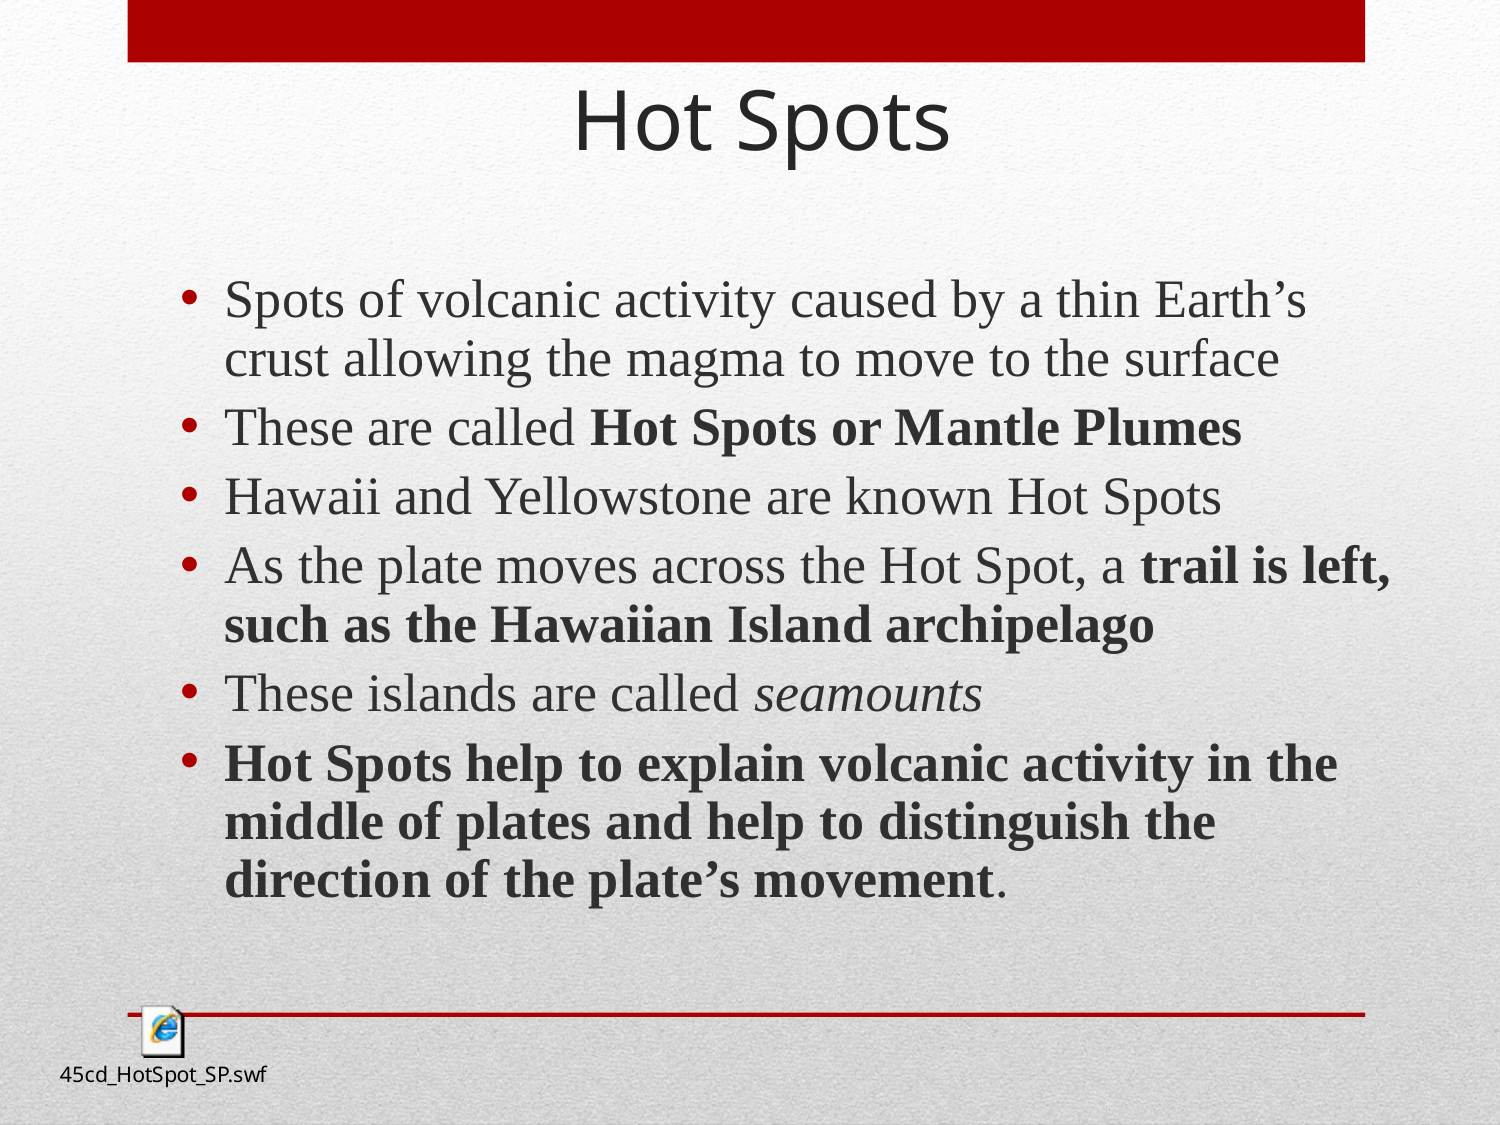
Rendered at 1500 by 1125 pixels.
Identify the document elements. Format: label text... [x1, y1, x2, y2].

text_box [36, 999, 289, 1096]
list Spots of volcanic activity caused by a thin Earth’s crust allowing the magma to move to the surface These are called Hot Spots or Mantle Plumes Hawaii and Yellowstone are known Hot Spots As the plate moves across the Hot Spot, a trail is left, such as the Hawaiian Island archipelago These islands are called seamounts Hot Spots help to explain volcanic activity in the middle of plates and help to distinguish the direction of the plate’s movement. [112, 162, 1438, 1019]
title Hot Spots [137, 62, 1388, 175]
